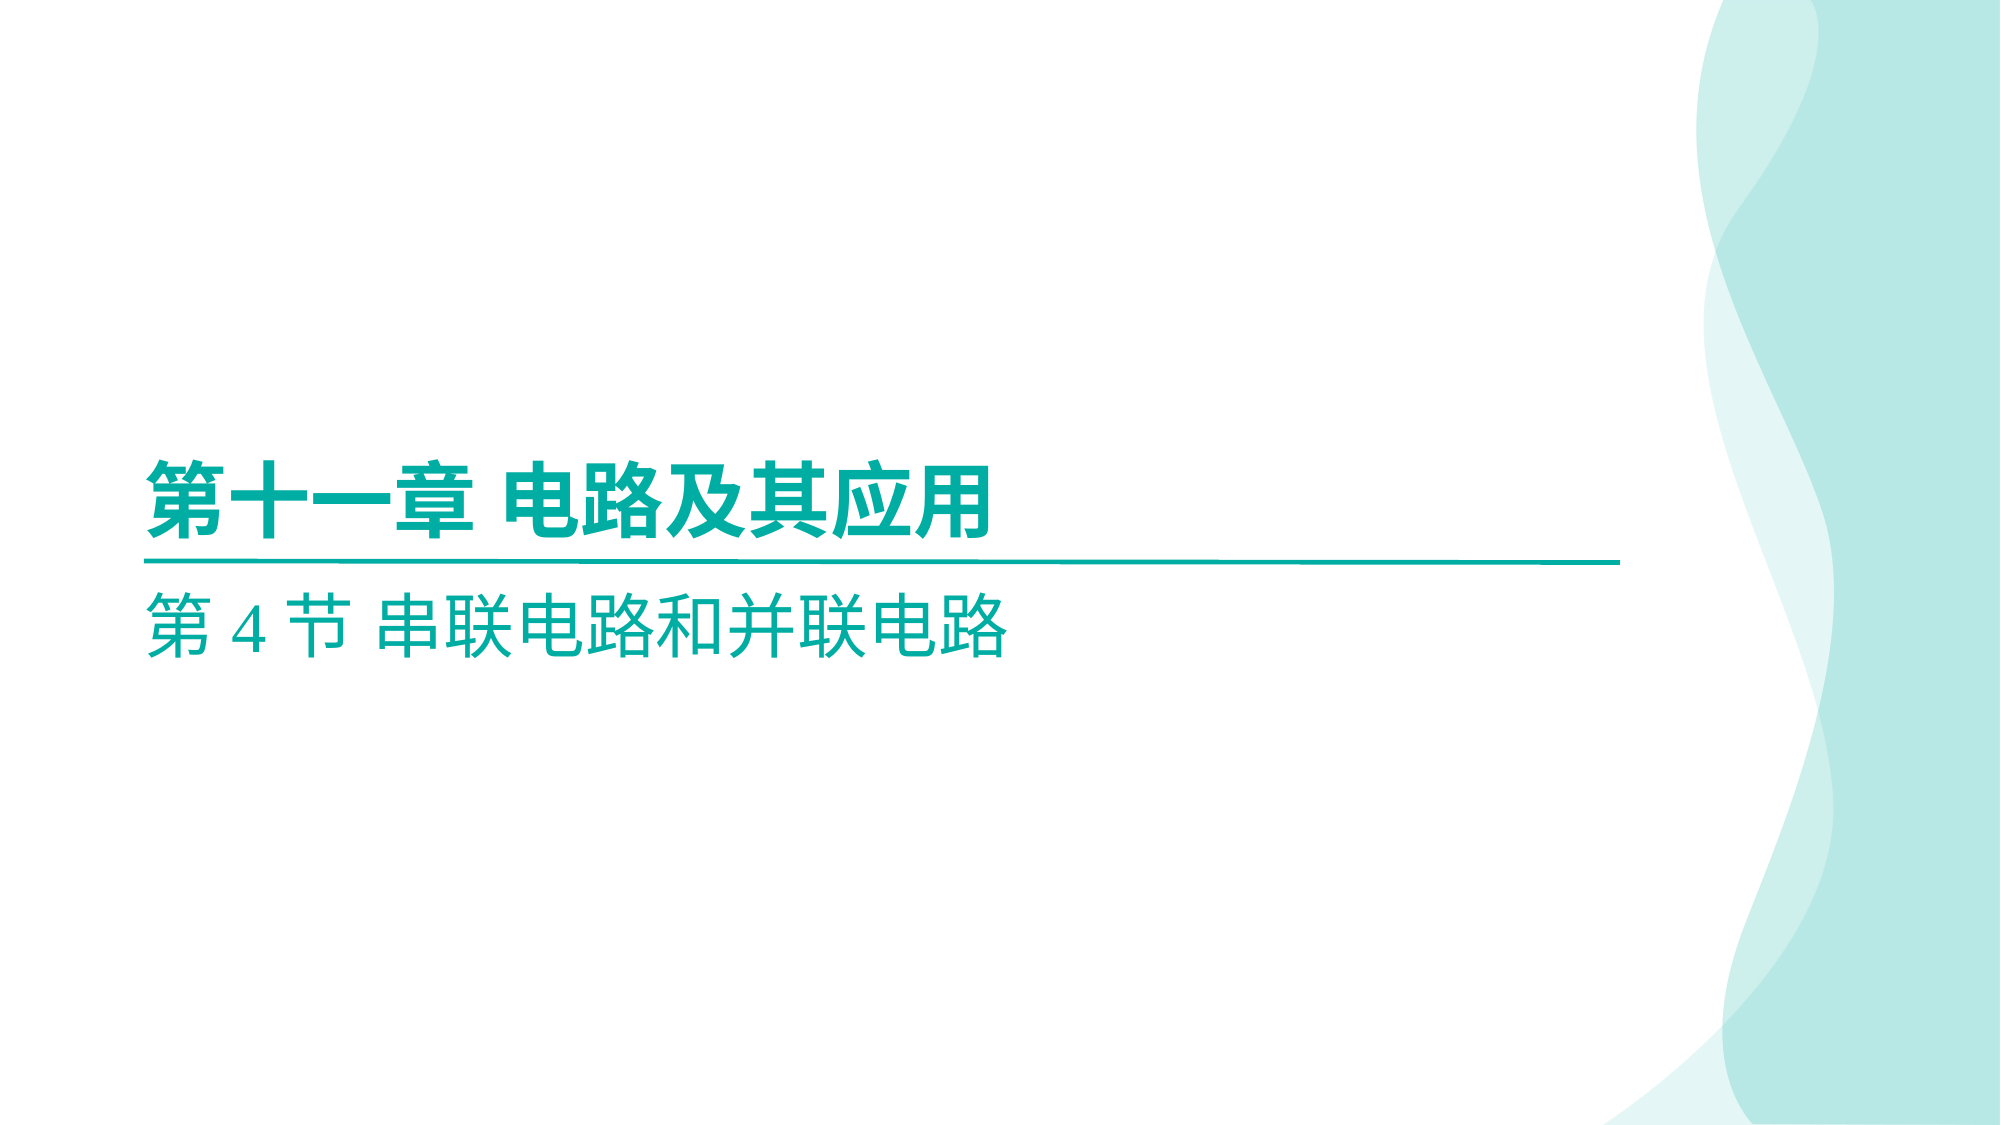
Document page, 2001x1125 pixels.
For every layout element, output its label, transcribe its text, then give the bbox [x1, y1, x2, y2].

text_box 第十一章 电路及其应用 [143, 436, 1875, 555]
text_box 第4节 串联电路和并联电路 [143, 572, 1875, 674]
picture [0, 0, 2000, 1125]
